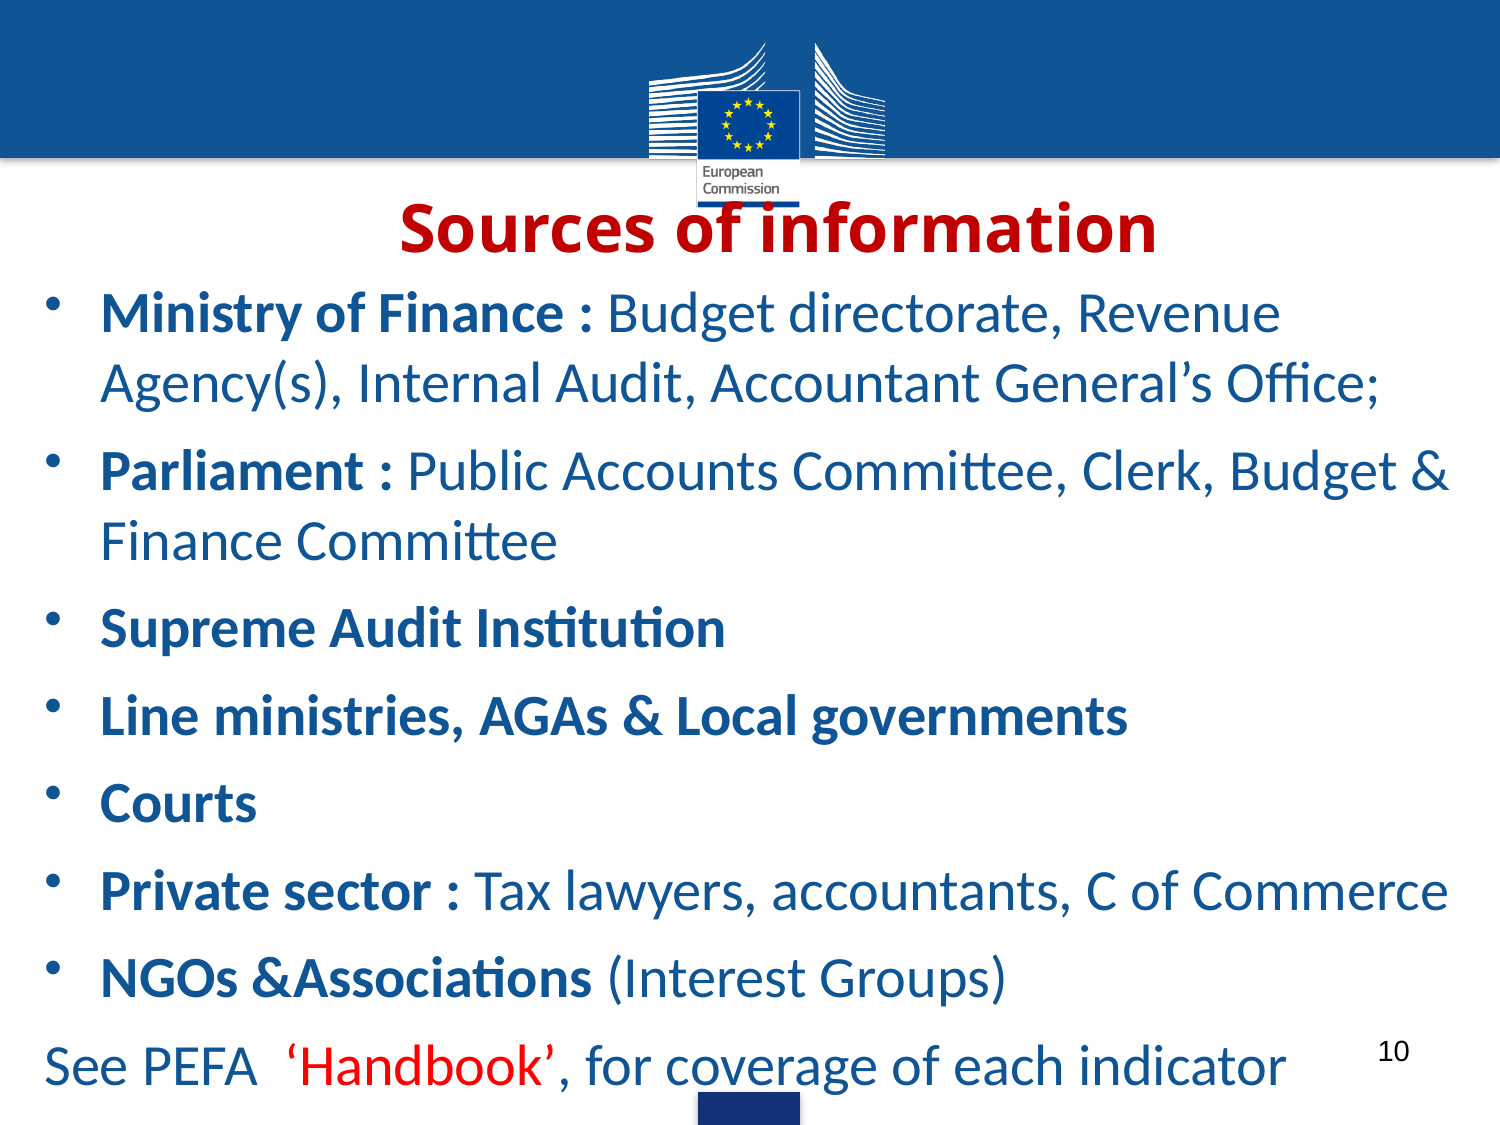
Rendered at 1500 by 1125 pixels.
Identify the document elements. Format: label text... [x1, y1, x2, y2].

picture [649, 42, 885, 196]
list Ministry of Finance : Budget directorate, Revenue Agency(s), Internal Audit, Accountant General’s Office; Parliament : Public Accounts Committee, Clerk, Budget & Finance Committee Supreme Audit Institution Line ministries, AGAs & Local governments Courts Private sector : Tax lawyers, accountants, C of Commerce NGOs &Associations (Interest Groups) See PEFA ‘Handbook’, for coverage of each indicator [29, 267, 1483, 1083]
title Sources of information [0, 196, 1500, 268]
slide_number 10 [1074, 1083, 1426, 1103]
